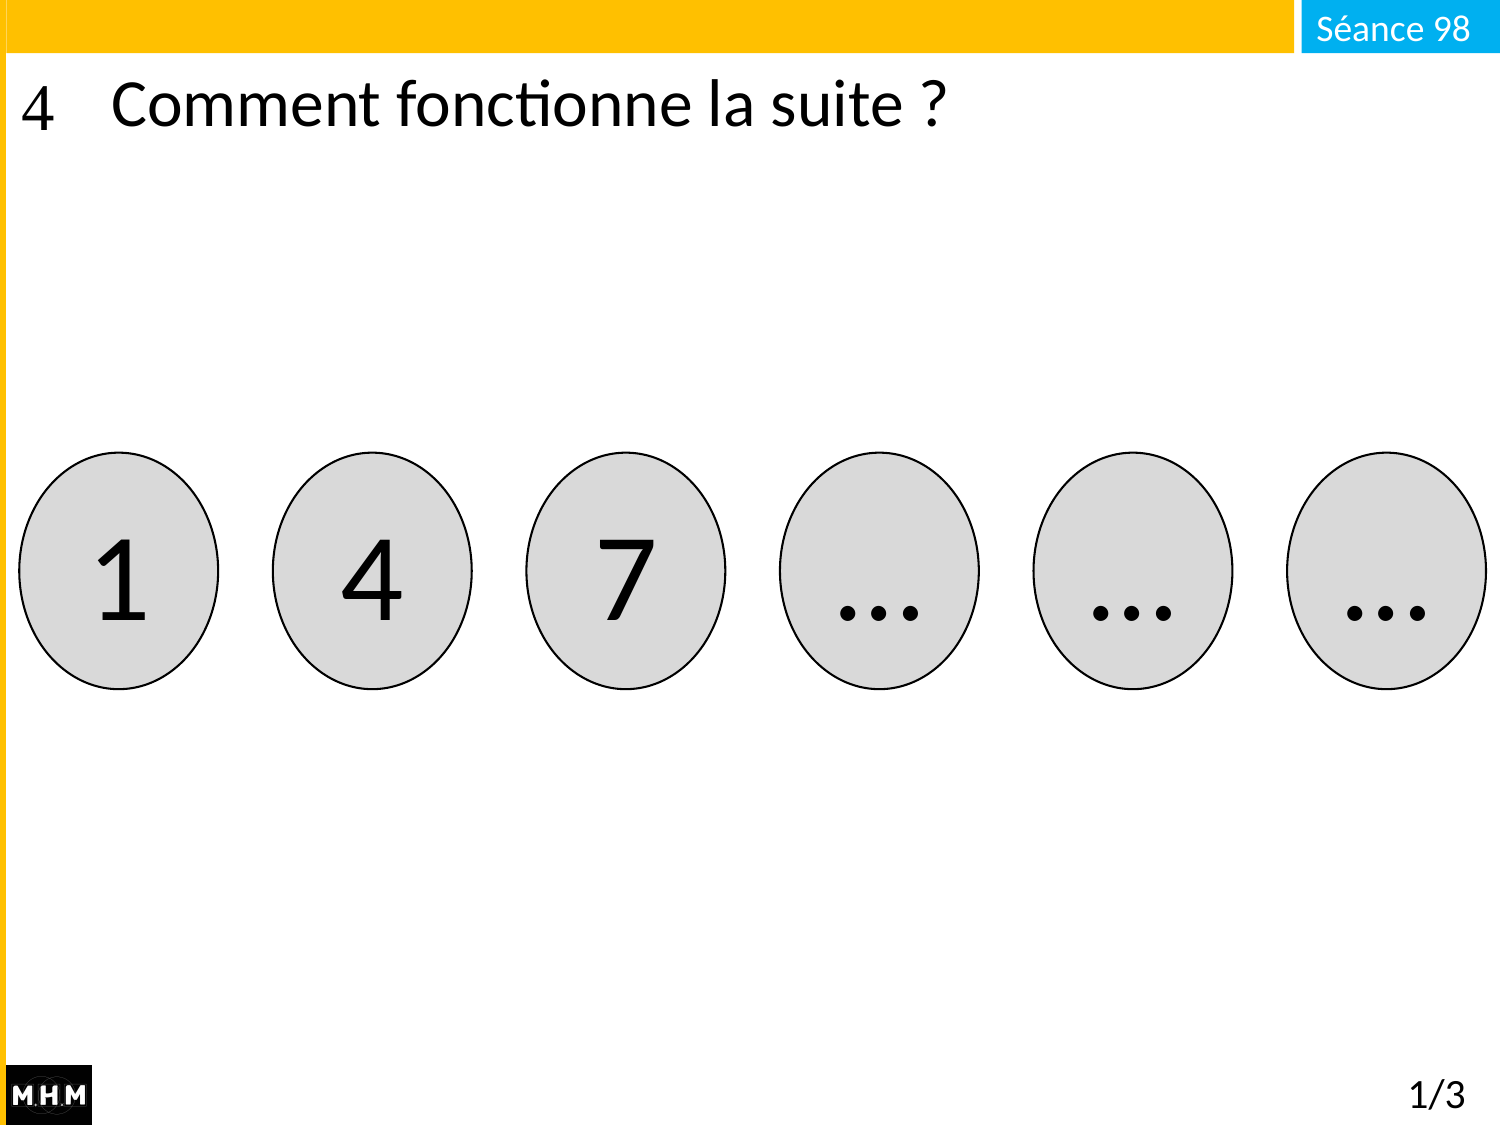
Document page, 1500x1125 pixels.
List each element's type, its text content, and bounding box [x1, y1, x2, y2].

title Comment fonctionne la suite ? [96, 60, 1391, 149]
text_box 4 [271, 451, 473, 691]
text_box … [1286, 451, 1488, 691]
picture [6, 1065, 92, 1125]
list 1/3 [1373, 1064, 1500, 1125]
text_box … [1032, 451, 1234, 691]
text_box 1 [18, 451, 220, 691]
text_box 7 [525, 451, 727, 691]
text_box … [778, 451, 980, 691]
